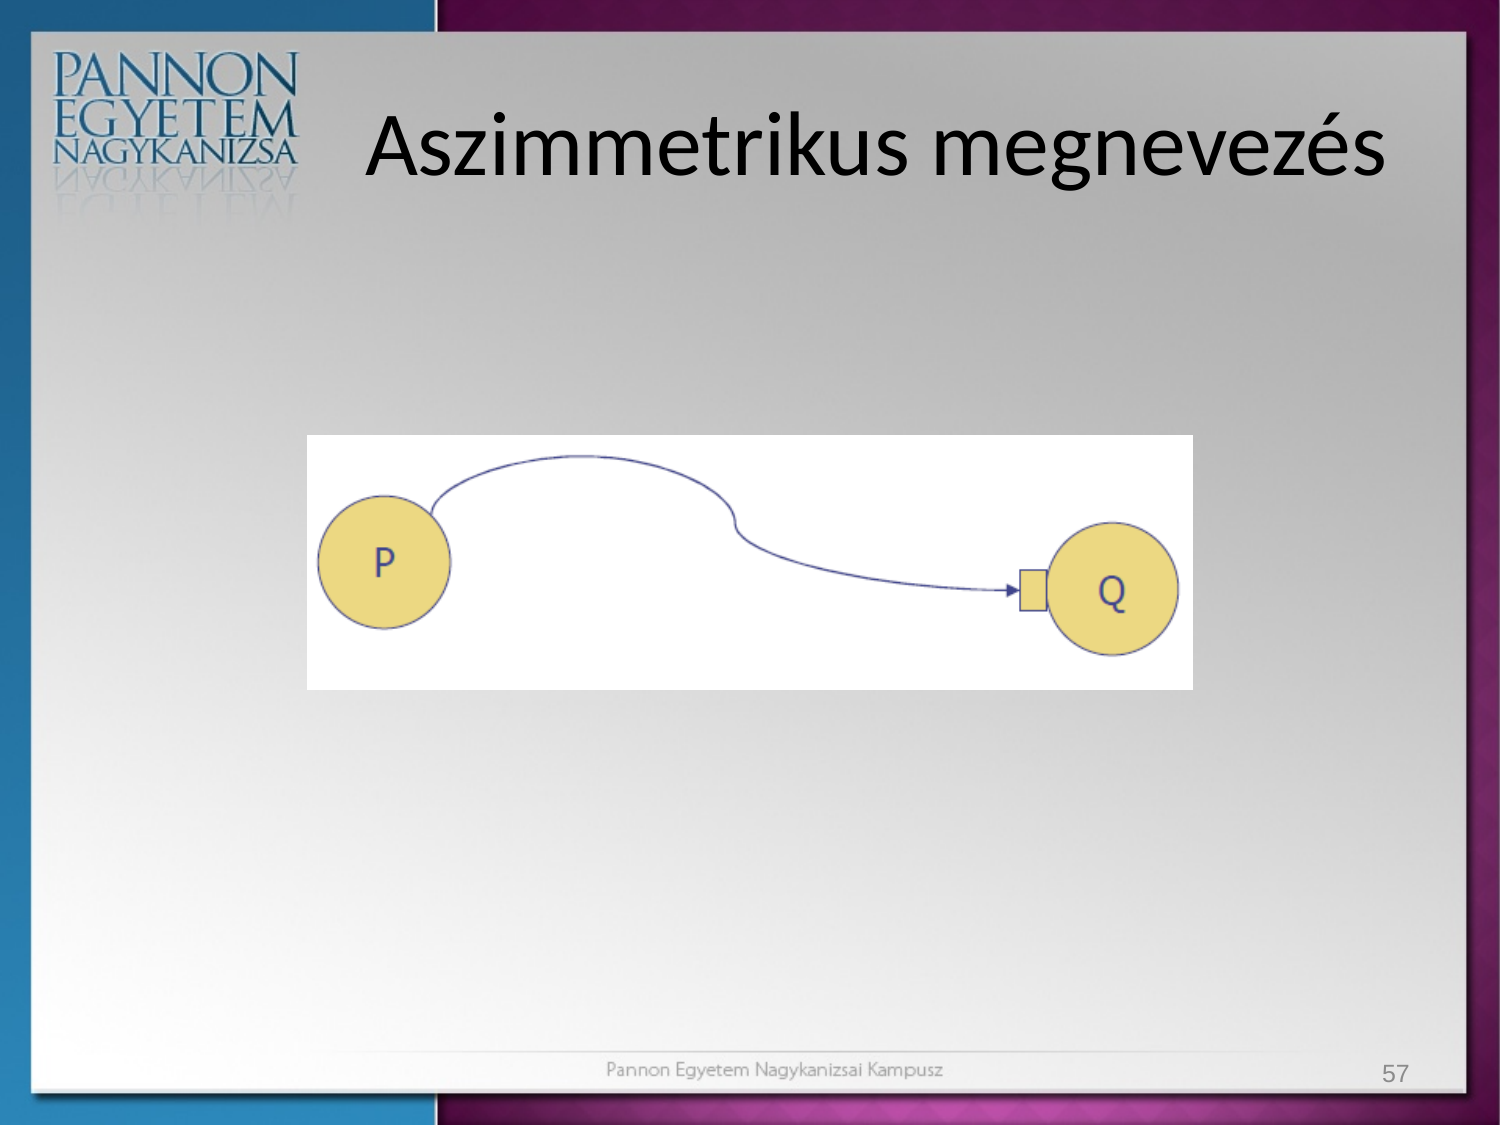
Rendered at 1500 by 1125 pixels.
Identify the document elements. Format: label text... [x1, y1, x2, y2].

slide_number 57 [1074, 1042, 1425, 1103]
title Aszimmetrikus megnevezés [328, 45, 1425, 233]
picture [0, 0, 1500, 1125]
